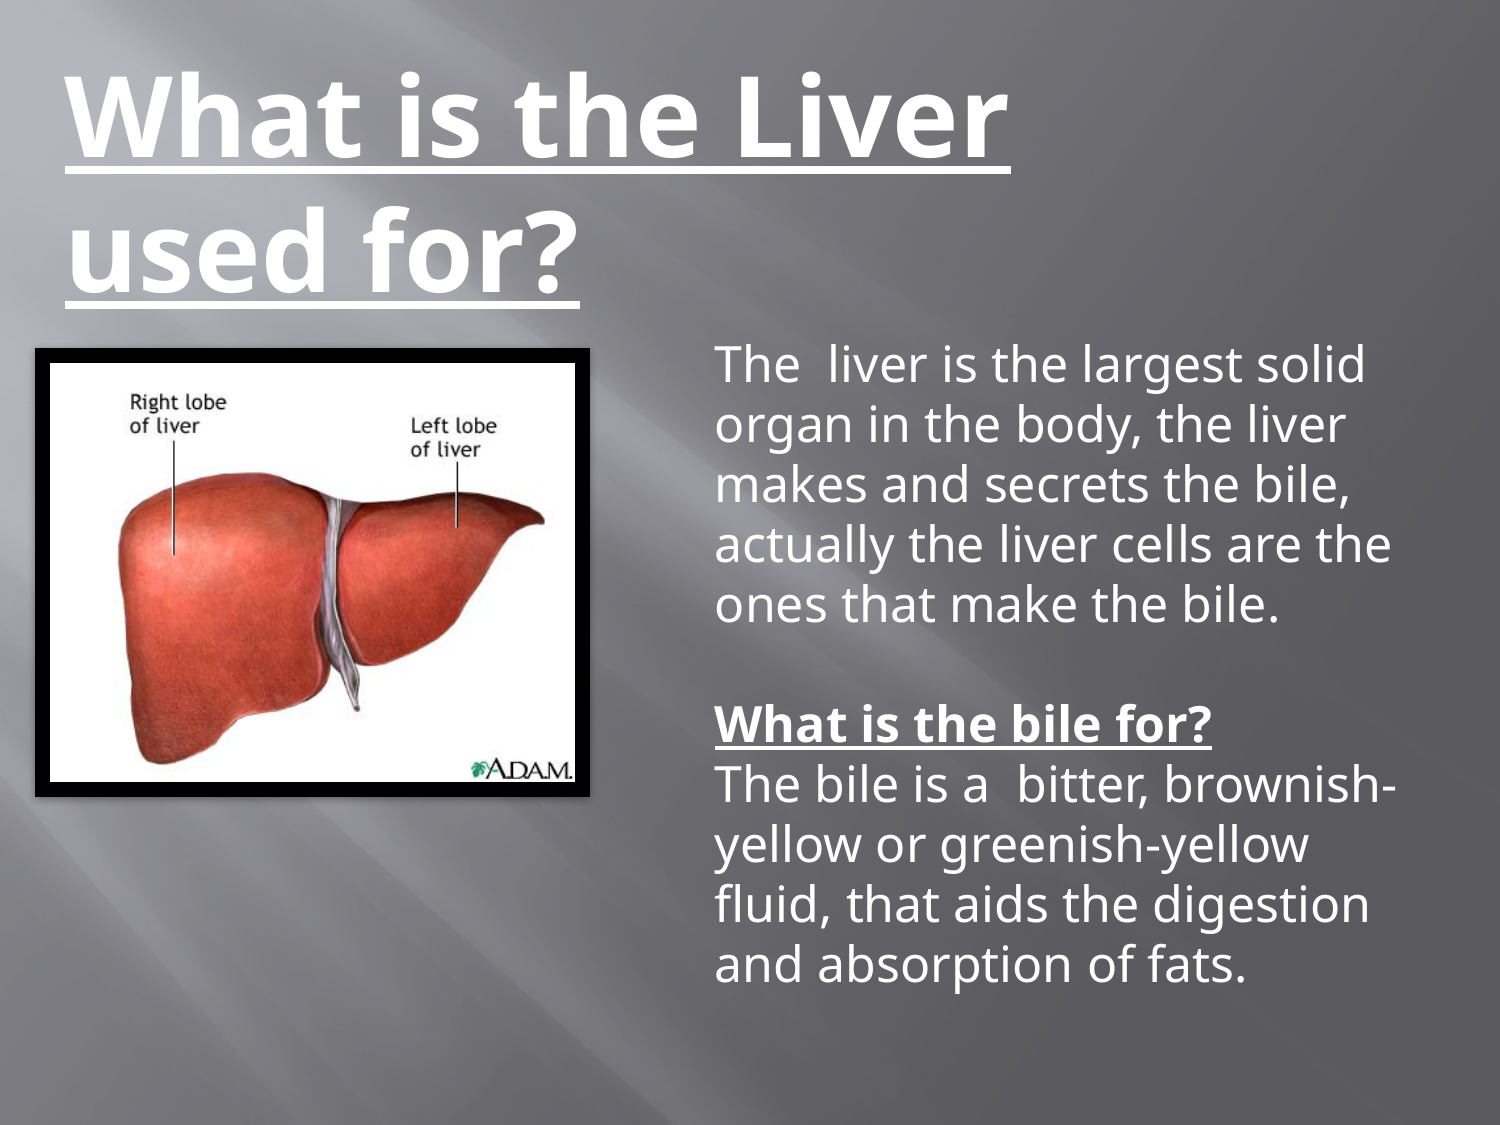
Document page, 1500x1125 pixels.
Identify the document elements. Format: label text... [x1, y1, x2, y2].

picture [49, 362, 576, 783]
text_box What is the Liver used for? [49, 37, 1238, 323]
text_box The liver is the largest solid organ in the body, the liver makes and secrets the bile, actually the liver cells are the ones that make the bile. What is the bile for? The bile is a bitter, brownish-yellow or greenish-yellow fluid, that aids the digestion and absorption of fats. [699, 324, 1425, 1000]
